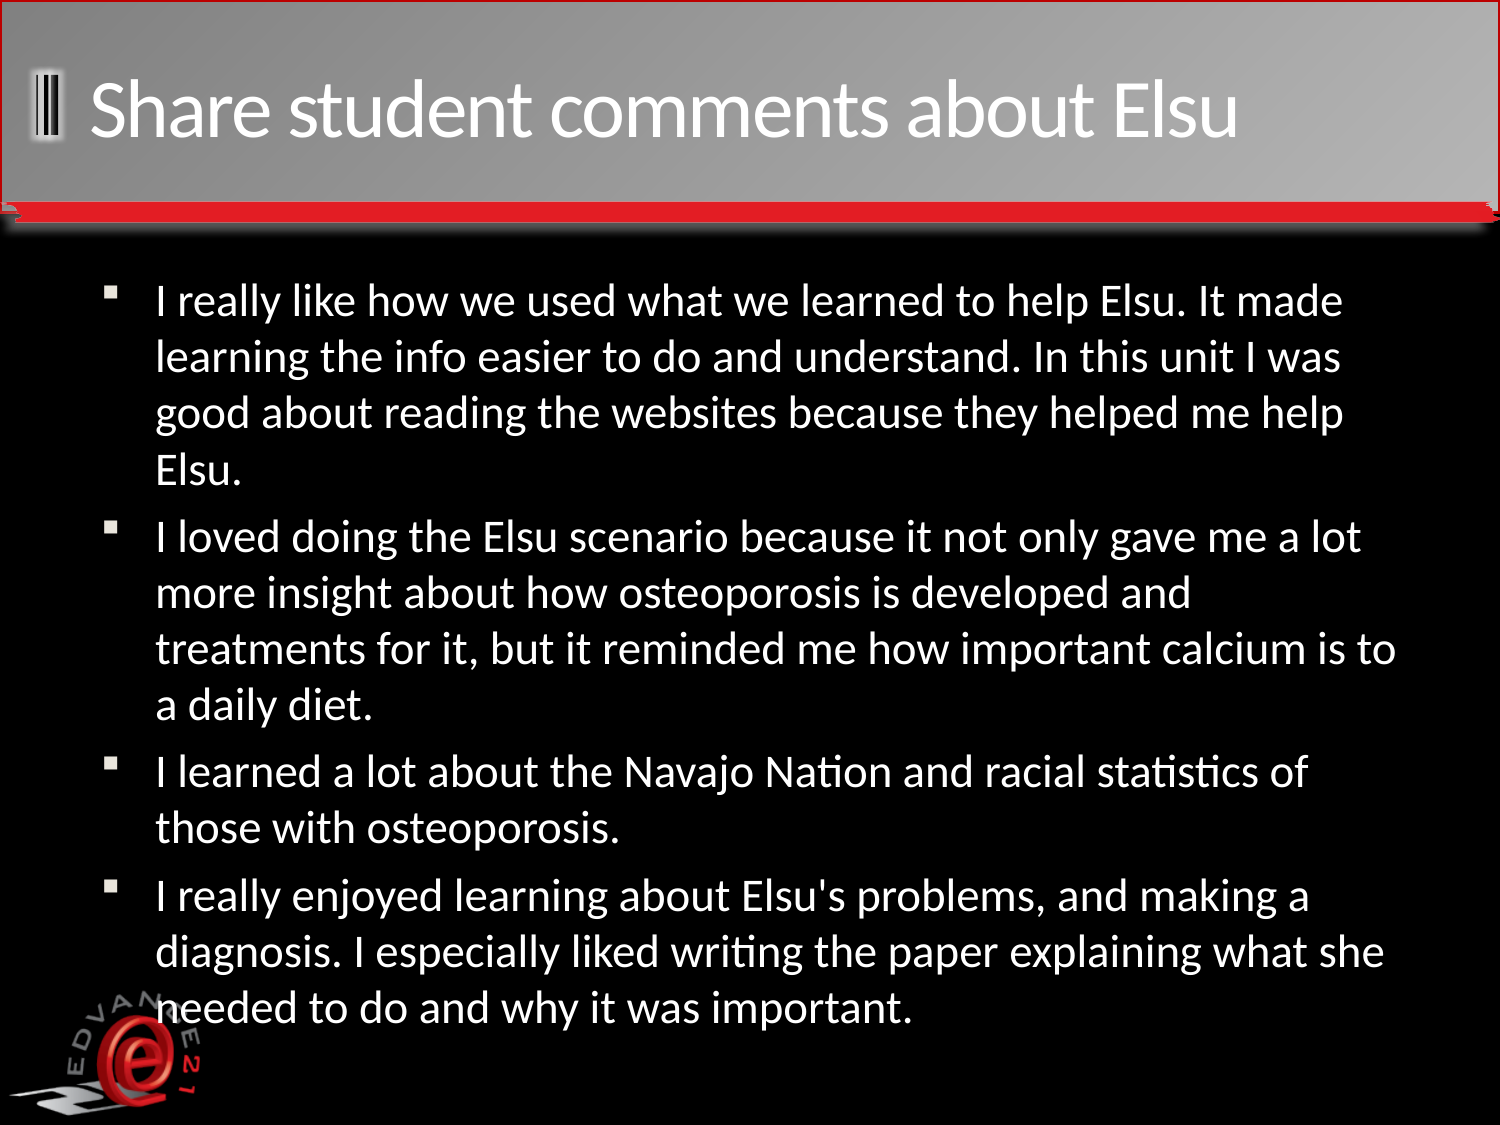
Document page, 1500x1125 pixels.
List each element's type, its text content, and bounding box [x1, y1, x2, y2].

list I really like how we used what we learned to help Elsu. It made learning the info easier to do and understand. In this unit I was good about reading the websites because they helped me help Elsu. I loved doing the Elsu scenario because it not only gave me a lot more insight about how osteoporosis is developed and treatments for it, but it reminded me how important calcium is to a daily diet. I learned a lot about the Navajo Nation and racial statistics of those with osteoporosis. I really enjoyed learning about Elsu's problems, and making a diagnosis. I especially liked writing the paper explaining what she needed to do and why it was important. [75, 262, 1425, 1043]
picture [0, 983, 225, 1125]
title Share student comments about Elsu [75, 46, 1425, 188]
picture [0, 199, 1500, 225]
